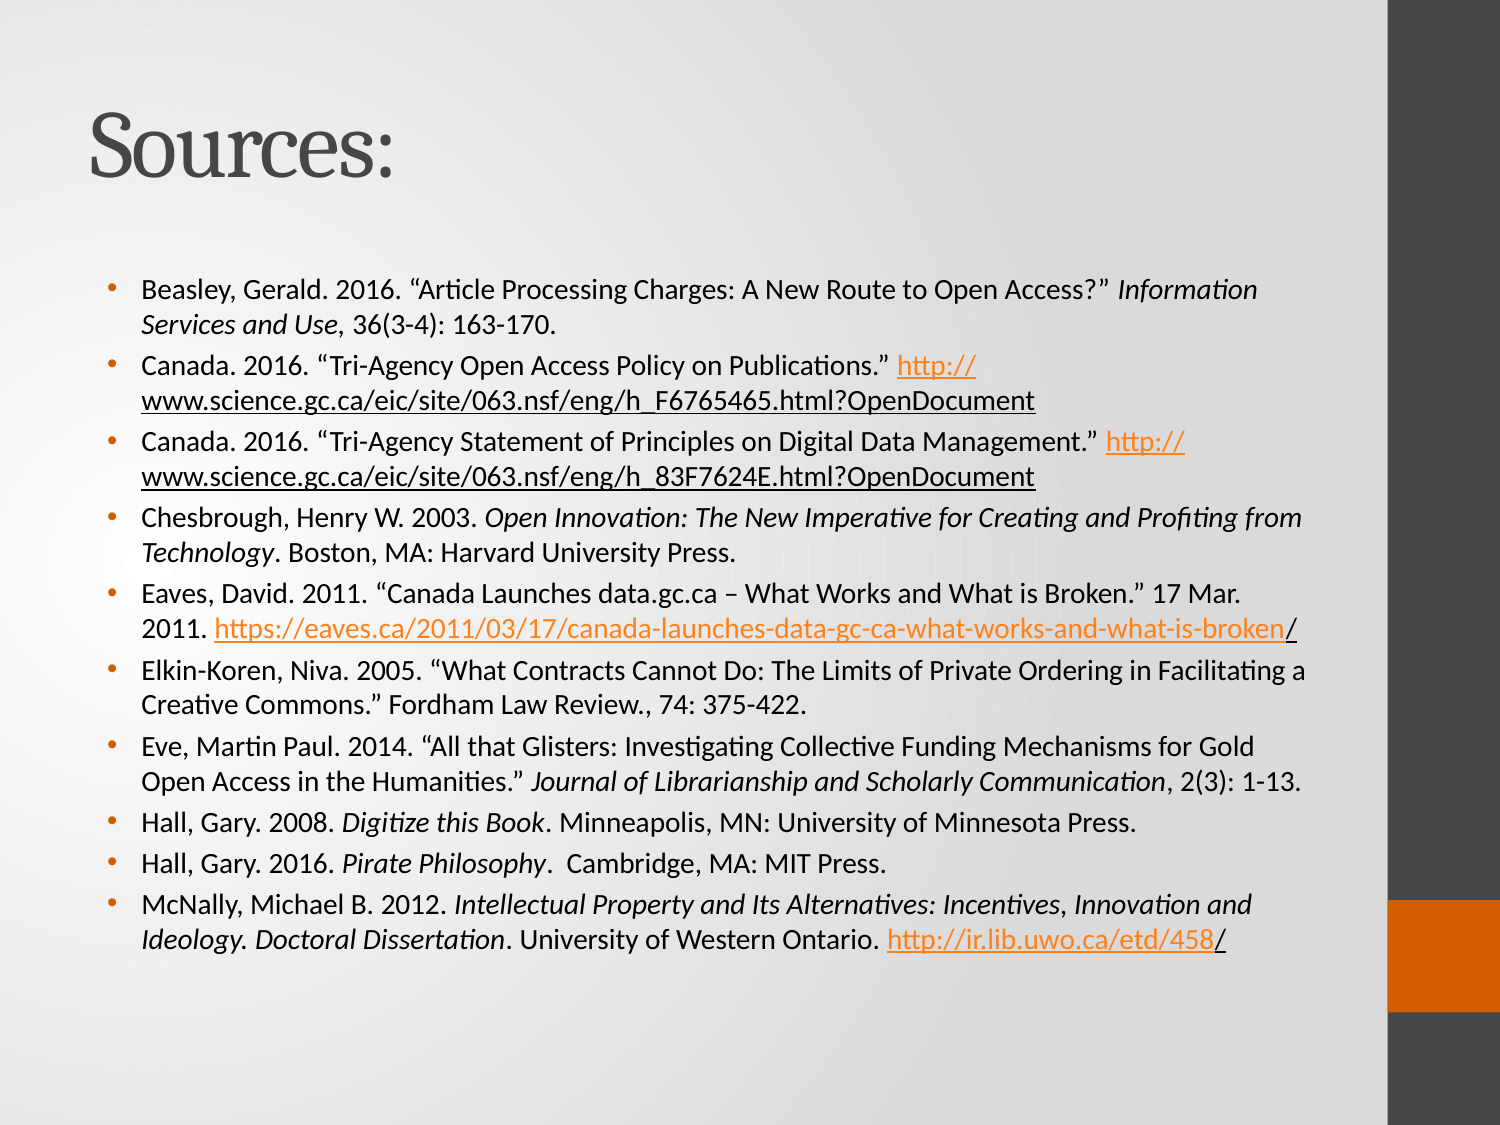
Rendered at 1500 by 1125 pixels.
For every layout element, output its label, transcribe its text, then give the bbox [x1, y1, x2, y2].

list Beasley, Gerald. 2016. “Article Processing Charges: A New Route to Open Access?” Information Services and Use, 36(3-4): 163-170. Canada. 2016. “Tri-Agency Open Access Policy on Publications.” http://www.science.gc.ca/eic/site/063.nsf/eng/h_F6765465.html?OpenDocument Canada. 2016. “Tri-Agency Statement of Principles on Digital Data Management.” http://www.science.gc.ca/eic/site/063.nsf/eng/h_83F7624E.html?OpenDocument Chesbrough, Henry W. 2003. Open Innovation: The New Imperative for Creating and Profiting from Technology. Boston, MA: Harvard University Press. Eaves, David. 2011. “Canada Launches data.gc.ca – What Works and What is Broken.” 17 Mar. 2011. https://eaves.ca/2011/03/17/canada-launches-data-gc-ca-what-works-and-what-is-broken/ Elkin-Koren, Niva. 2005. “What Contracts Cannot Do: The Limits of Private Ordering in Facilitating a Creative Commons.” Fordham Law Review., 74: 375-422. Eve, Martin Paul. 2014. “All that Glisters: Investigating Collective Funding Mechanisms for Gold Open Access in the Humanities.” Journal of Librarianship and Scholarly Communication, 2(3): 1-13. Hall, Gary. 2008. Digitize this Book. Minneapolis, MN: University of Minnesota Press. Hall, Gary. 2016. Pirate Philosophy. Cambridge, MA: MIT Press. McNally, Michael B. 2012. Intellectual Property and Its Alternatives: Incentives, Innovation and Ideology. Doctoral Dissertation. University of Western Ontario. http://ir.lib.uwo.ca/etd/458/ [75, 262, 1325, 1050]
title Sources: [75, 45, 1325, 233]
